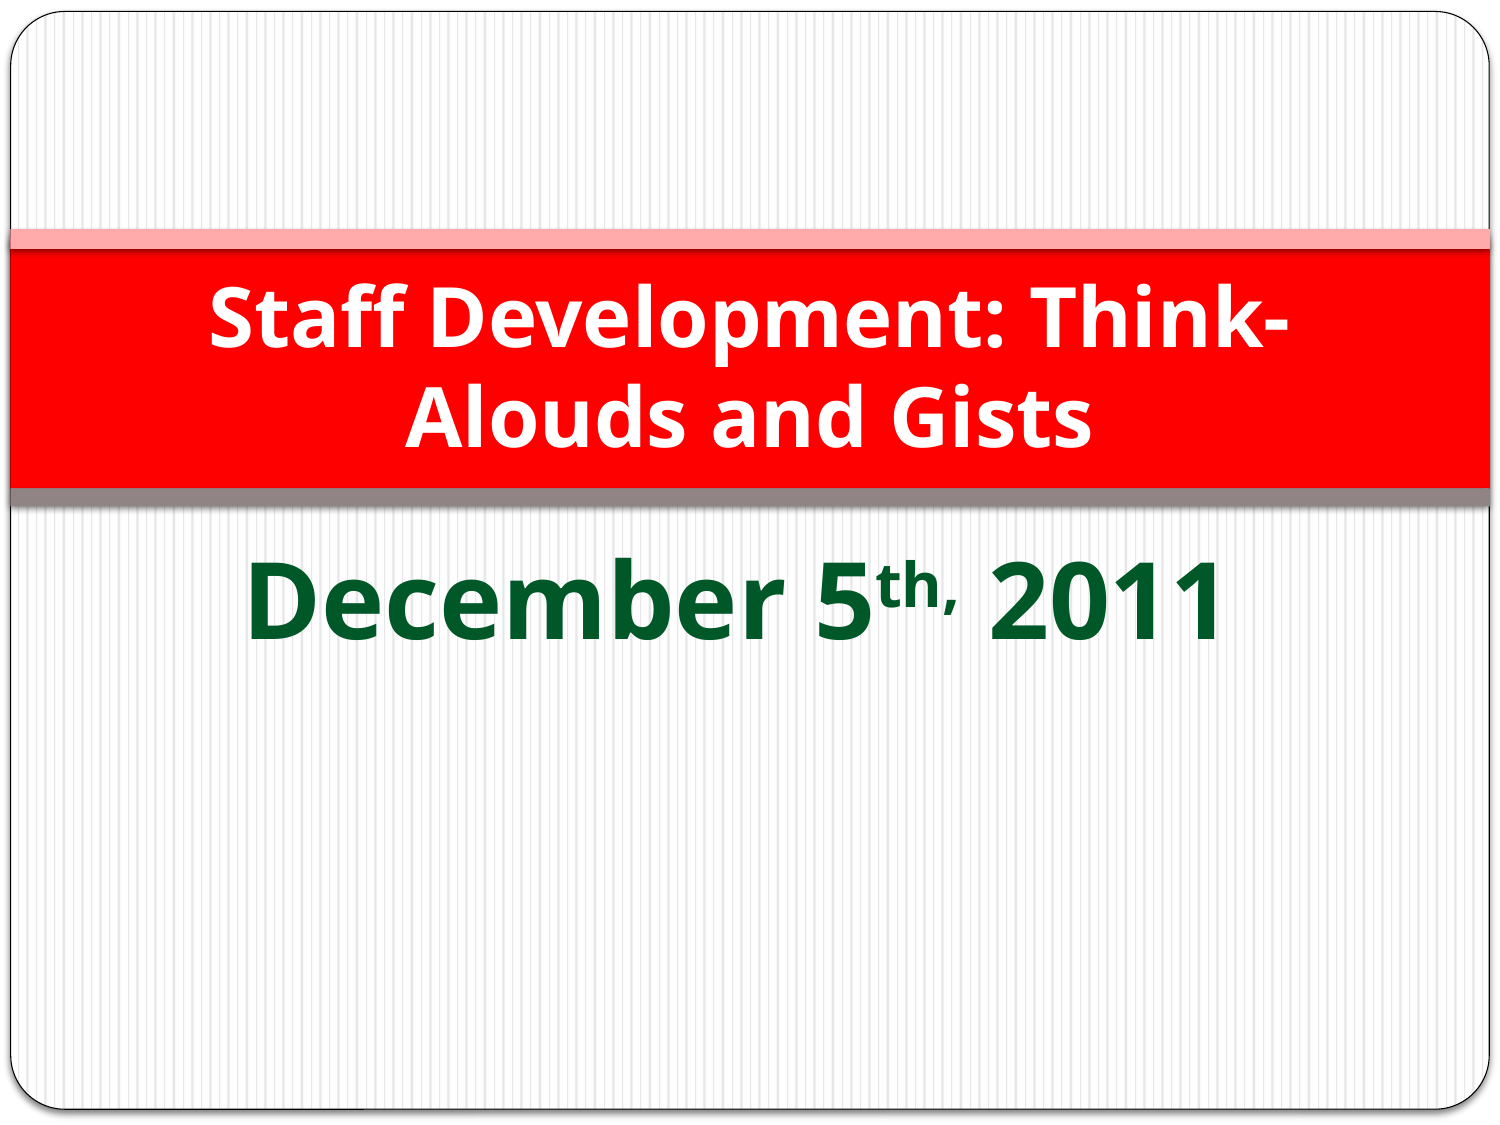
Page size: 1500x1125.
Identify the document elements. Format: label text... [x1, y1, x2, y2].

title Staff Development: Think-Alouds and Gists [75, 247, 1425, 489]
subtitle December 5th, 2011 [212, 525, 1263, 788]
